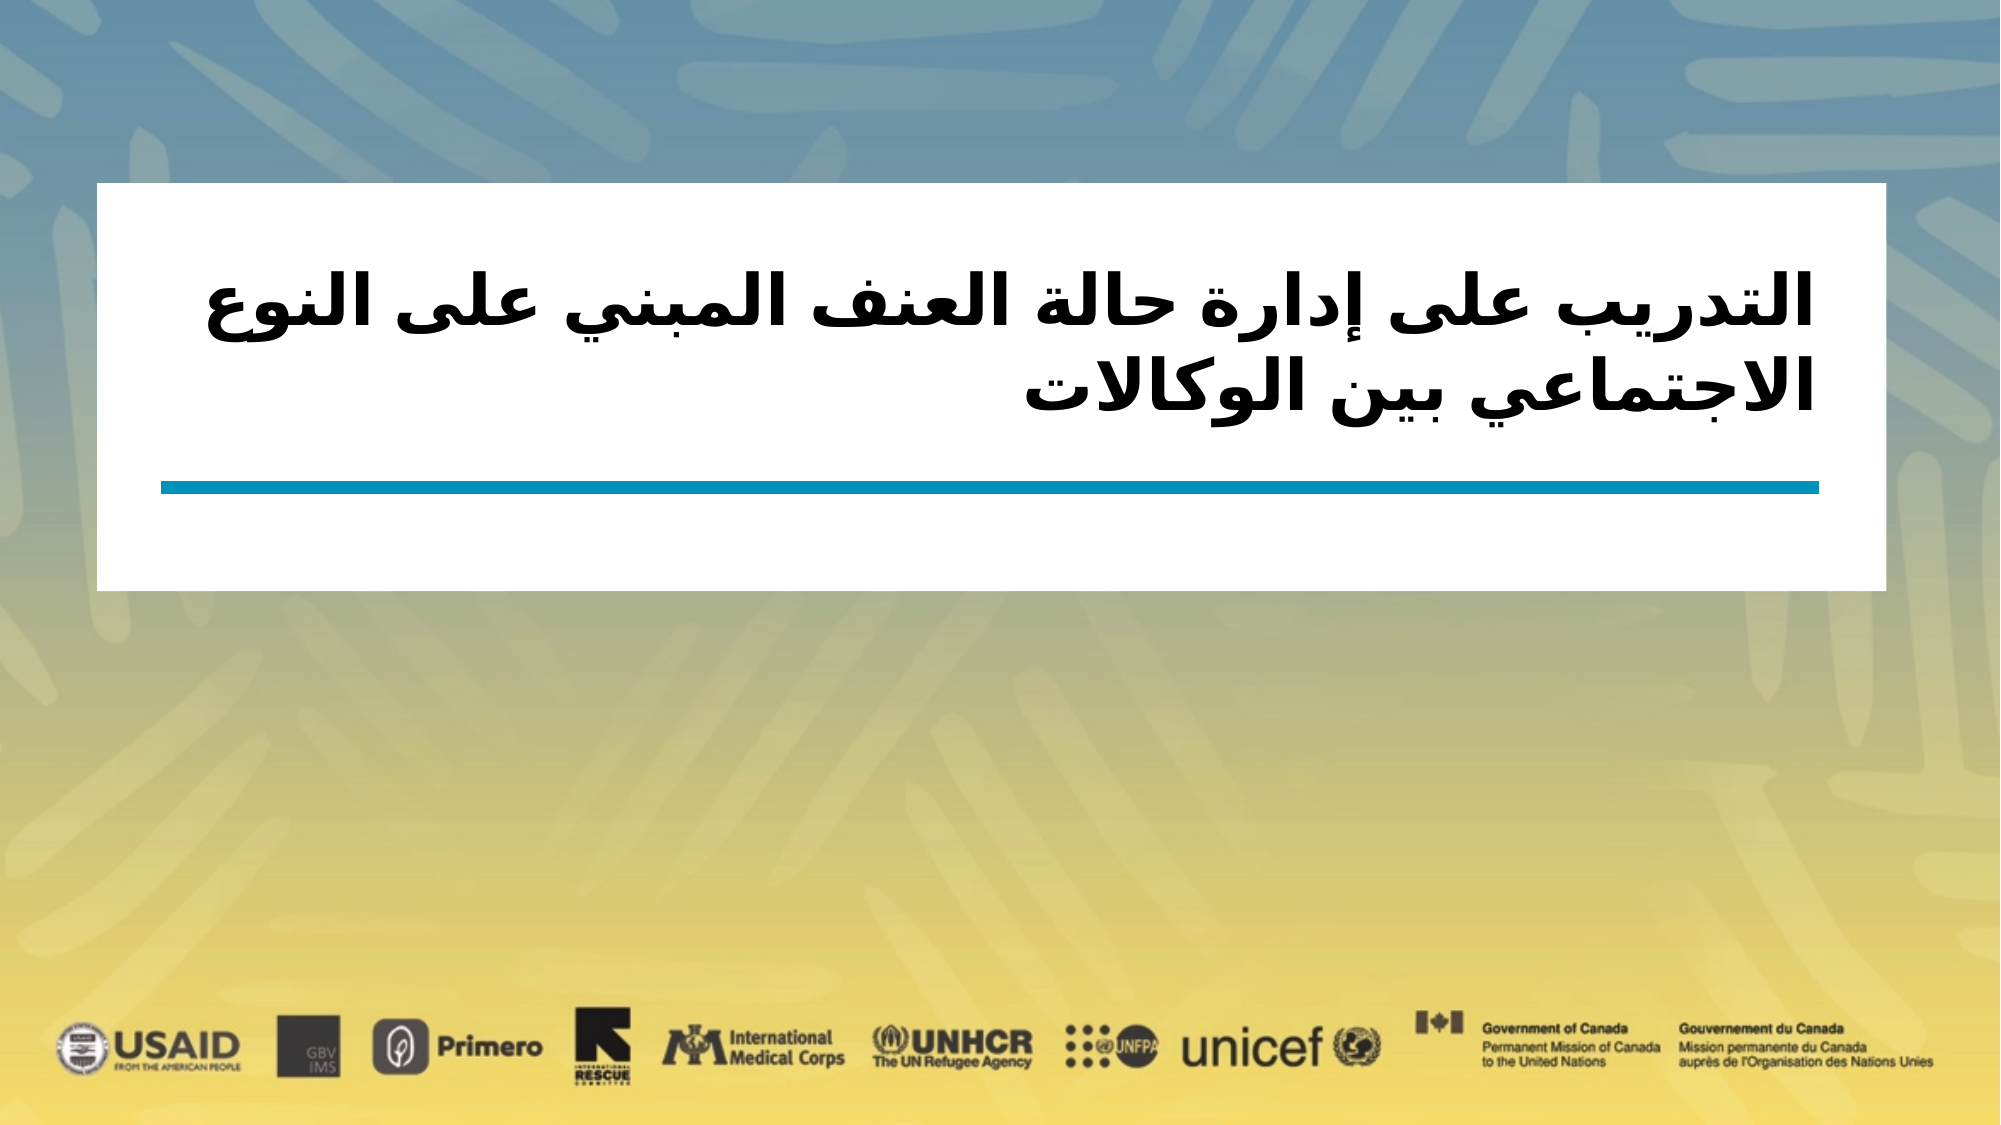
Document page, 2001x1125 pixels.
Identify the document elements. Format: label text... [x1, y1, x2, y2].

text_box التدريب على إدارة حالة العنف المبني على النوع الاجتماعي بين الوكالات [153, 247, 1834, 432]
picture [0, 0, 2000, 1125]
